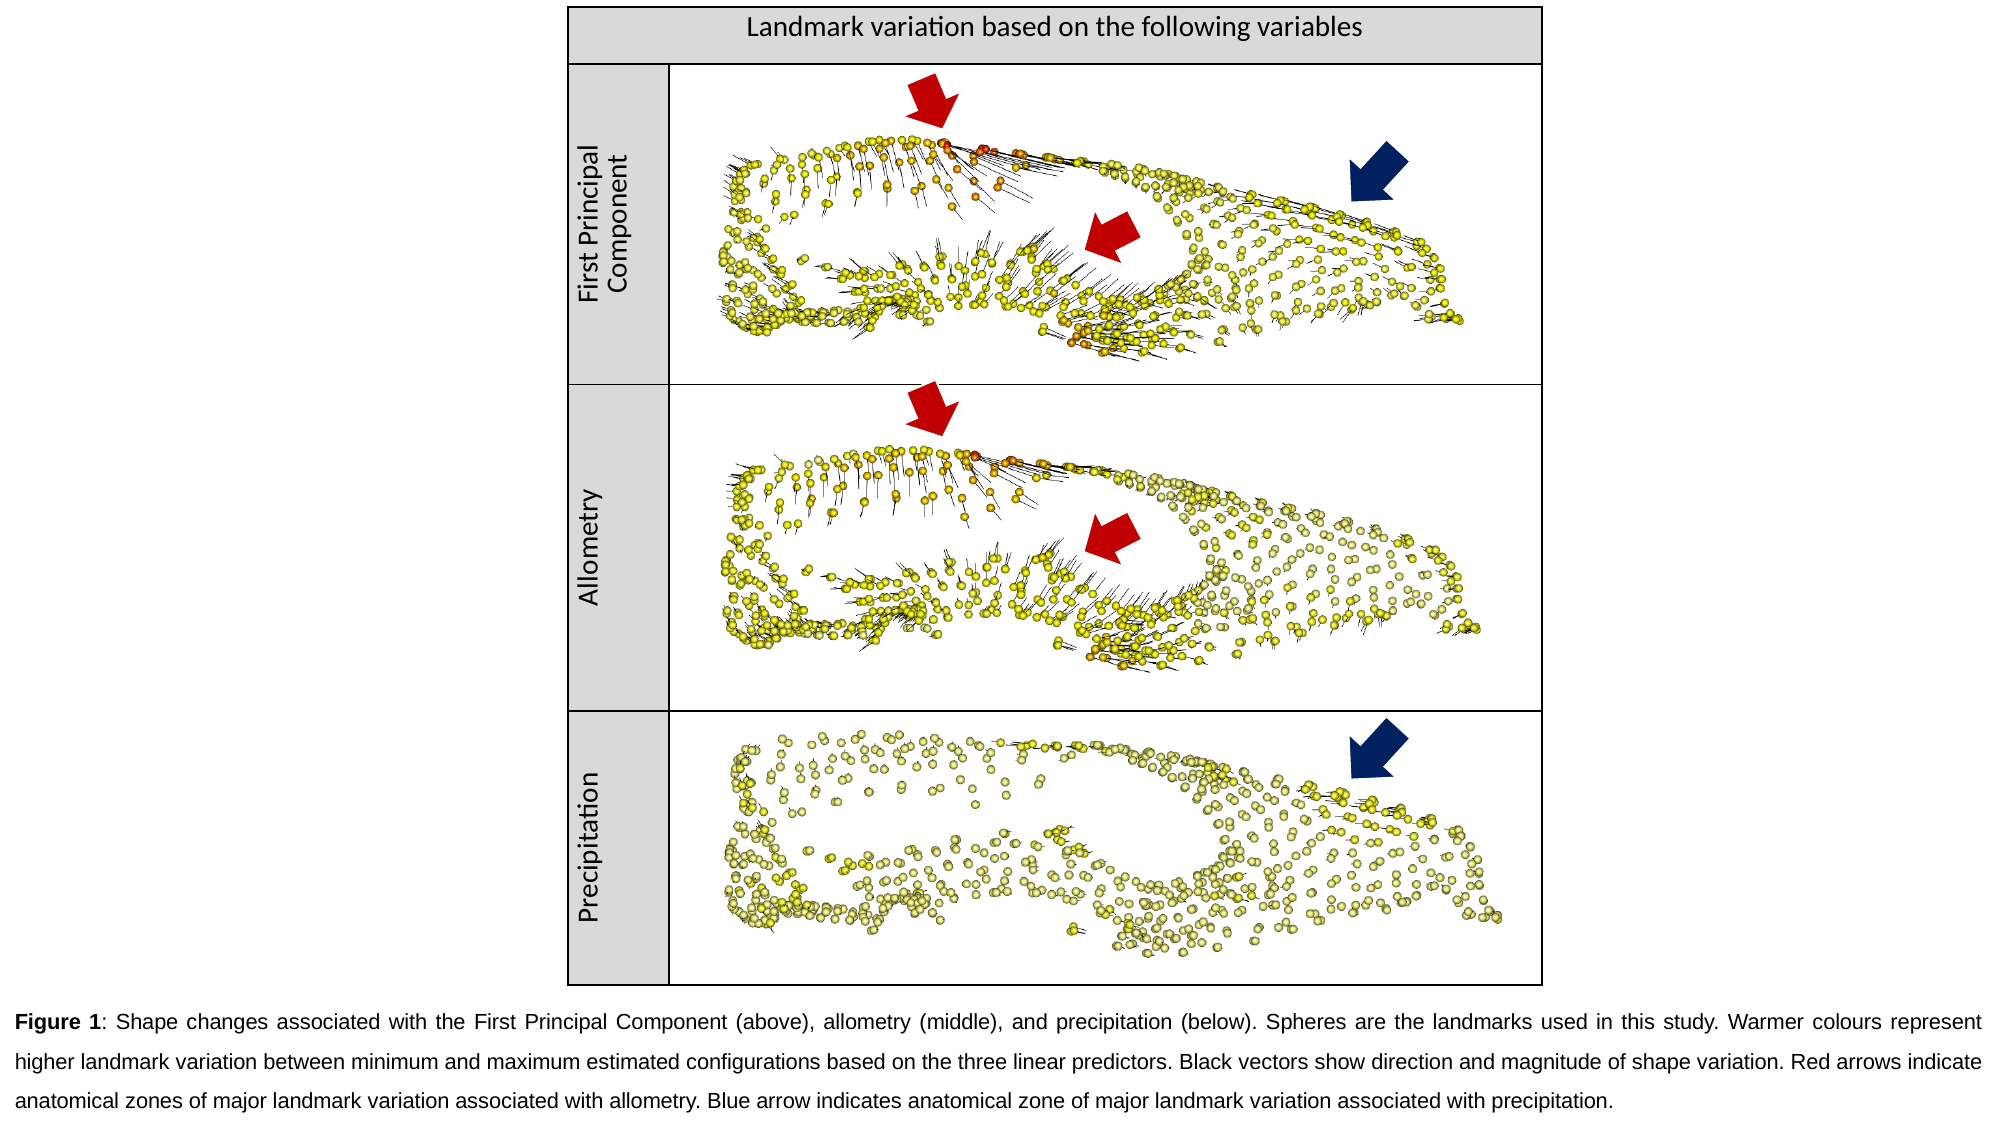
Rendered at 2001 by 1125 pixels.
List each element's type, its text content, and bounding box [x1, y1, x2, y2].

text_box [0, 75, 2000, 1118]
table_cell First Principal Component [569, 65, 668, 75]
table_cell [670, 65, 1541, 75]
table_header Landmark variation based on the following variables [569, 8, 1541, 63]
